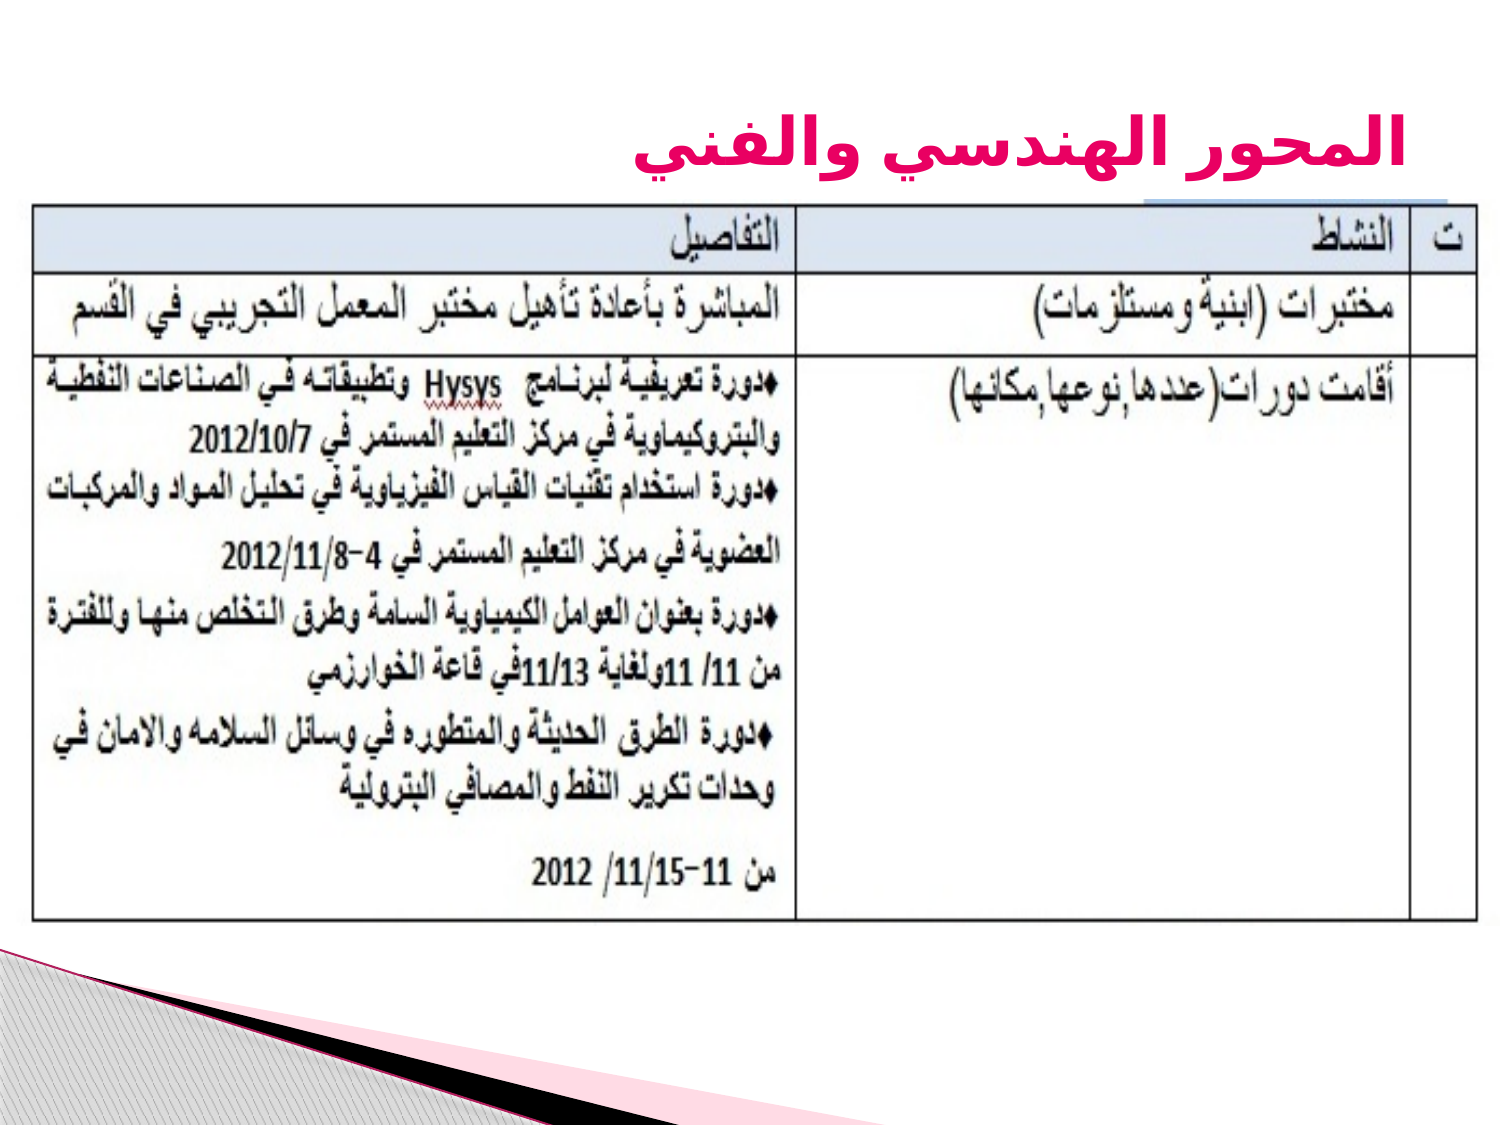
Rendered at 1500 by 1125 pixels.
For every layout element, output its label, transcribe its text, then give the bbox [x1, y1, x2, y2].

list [0, 198, 1500, 926]
title المحور الهندسي والفني [75, 45, 1425, 198]
